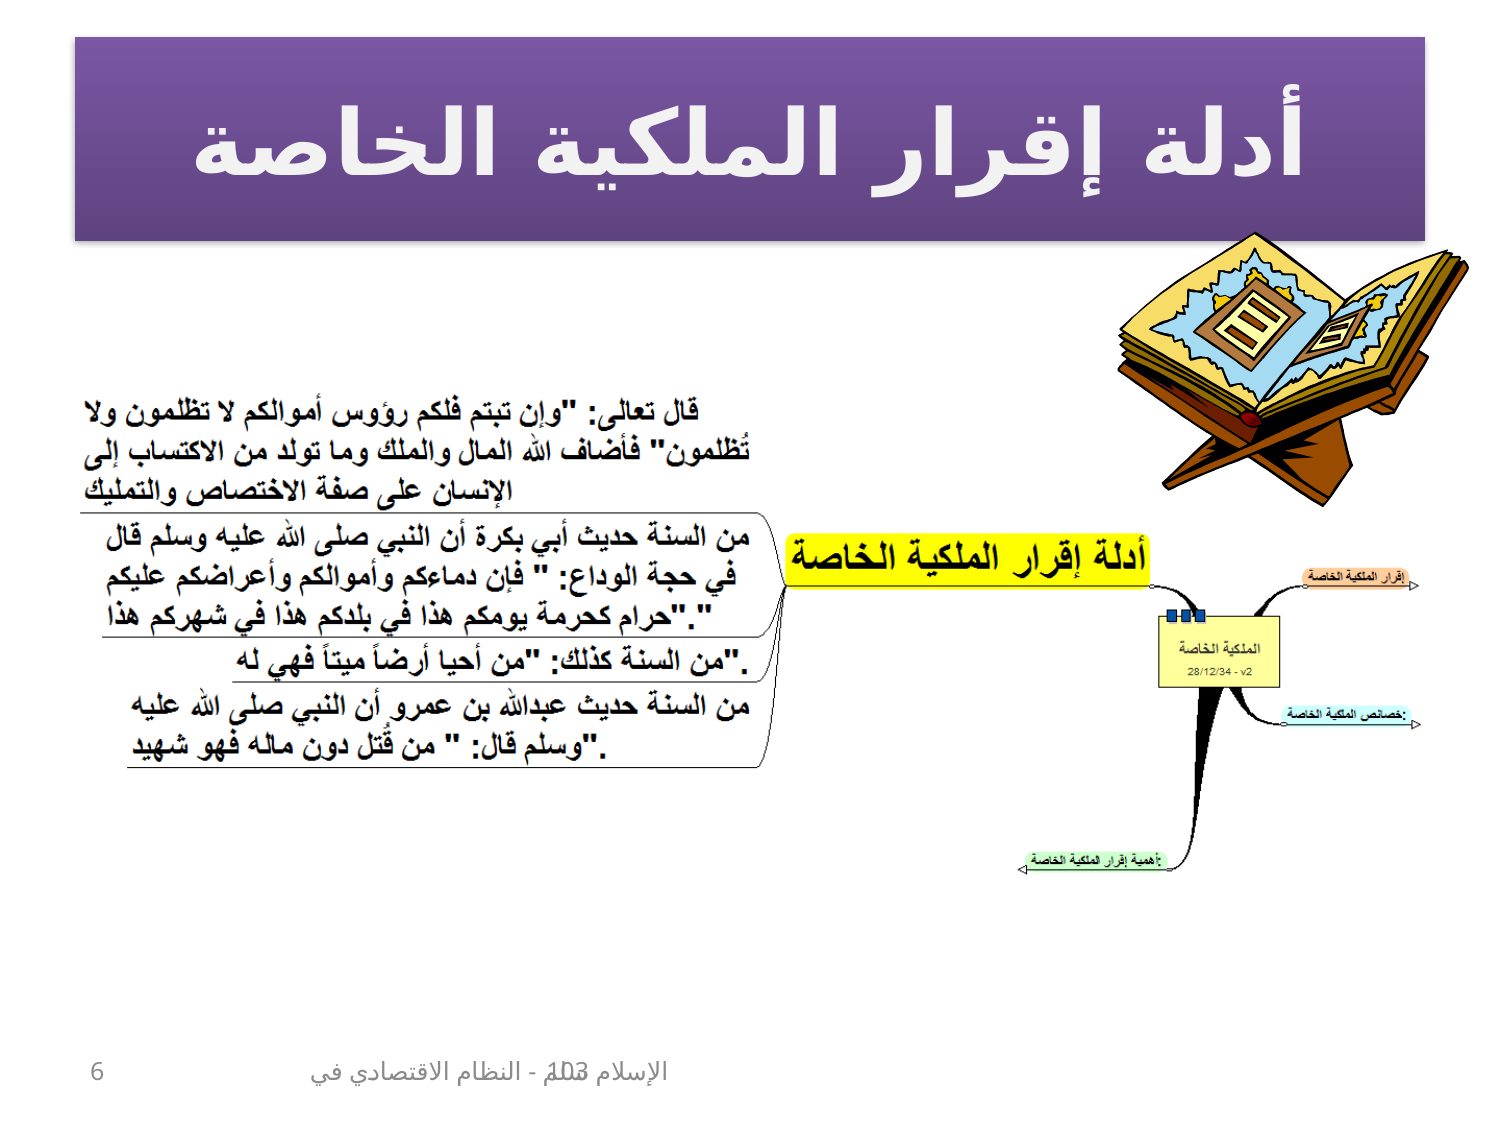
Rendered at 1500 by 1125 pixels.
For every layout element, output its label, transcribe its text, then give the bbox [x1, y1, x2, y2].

footer 103 سلم - النظام الاقتصادي في الإسلام [512, 1042, 988, 1103]
title أدلة إقرار الملكية الخاصة [75, 37, 1425, 241]
slide_number 6 [75, 1042, 425, 1103]
picture [74, 231, 1471, 1005]
